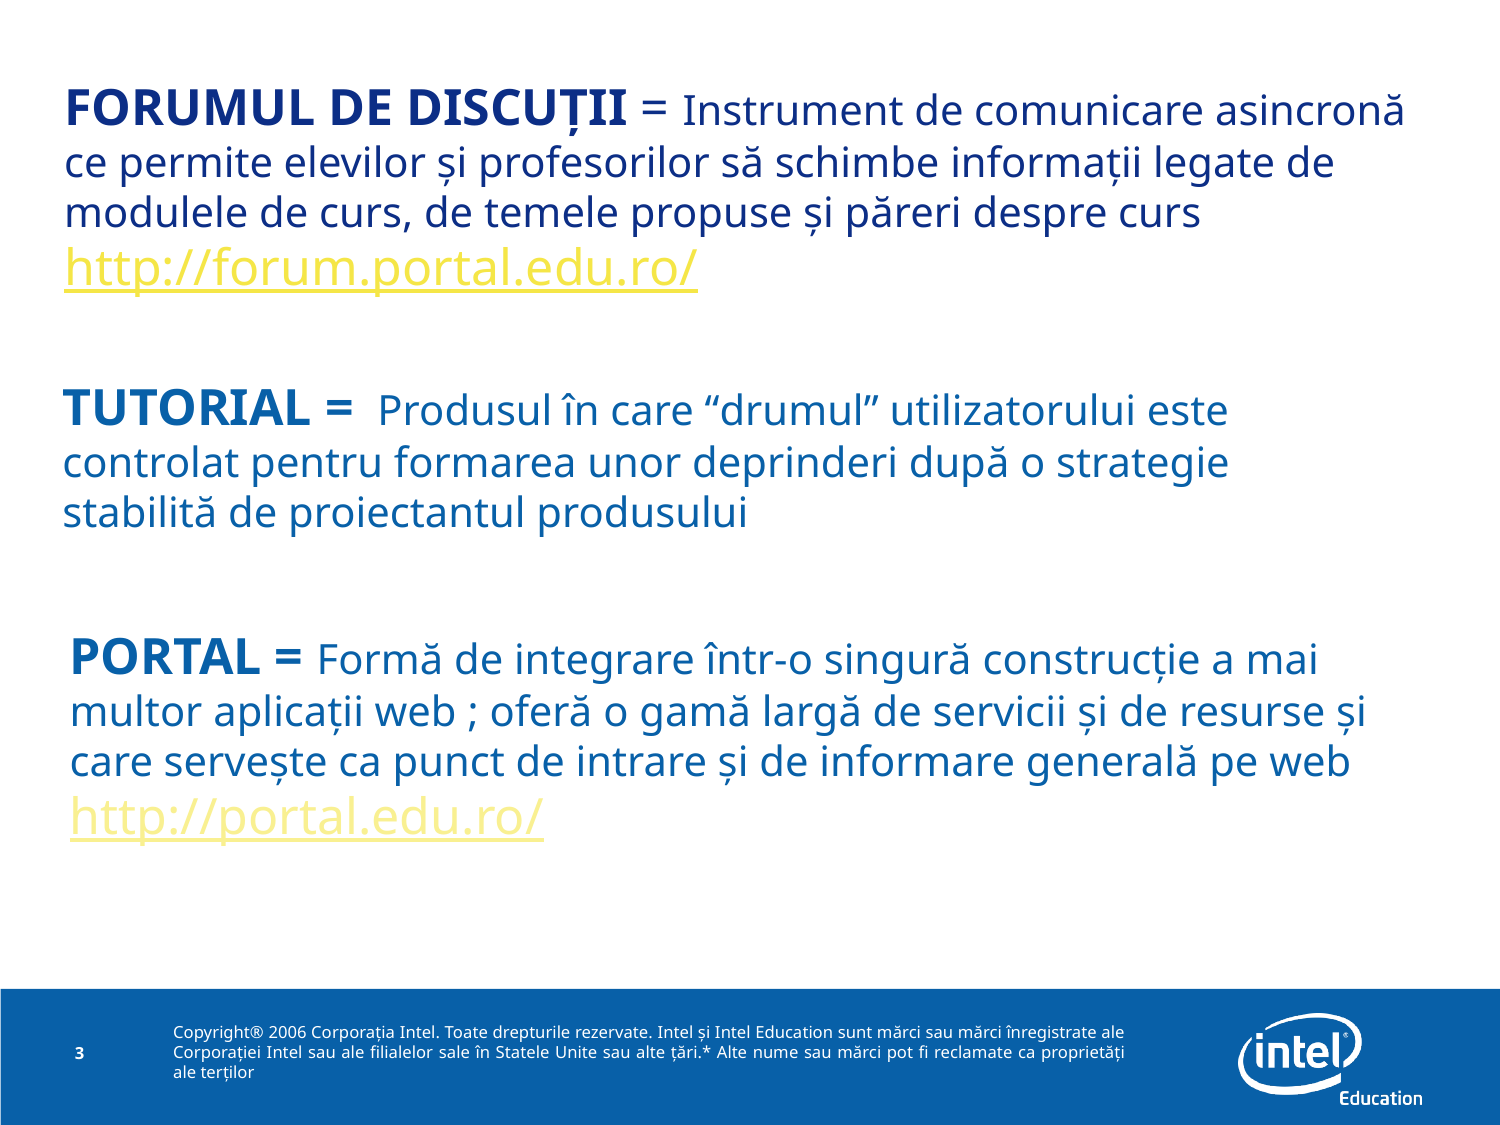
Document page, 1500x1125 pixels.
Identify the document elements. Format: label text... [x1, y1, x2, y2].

text_box TUTORIAL = Produsul în care “drumul” utilizatorului este controlat pentru formarea unor deprinderi după o strategie stabilită de proiectantul produsului [47, 368, 1326, 543]
text_box PORTAL = Formă de integrare într-o singură construcţie a mai multor aplicaţii web ; oferă o gamă largă de servicii şi de resurse şi care serveşte ca punct de intrare şi de informare generală pe web http://portal.edu.ro/ [54, 617, 1432, 861]
slide_number 3 [74, 1042, 144, 1094]
text_box FORUMUL DE DISCUŢII = Instrument de comunicare asincronă ce permite elevilor şi profesorilor să schimbe informaţii legate de modulele de curs, de temele propuse şi păreri despre curs http://forum.portal.edu.ro/ [49, 68, 1446, 312]
picture [1238, 1013, 1422, 1105]
